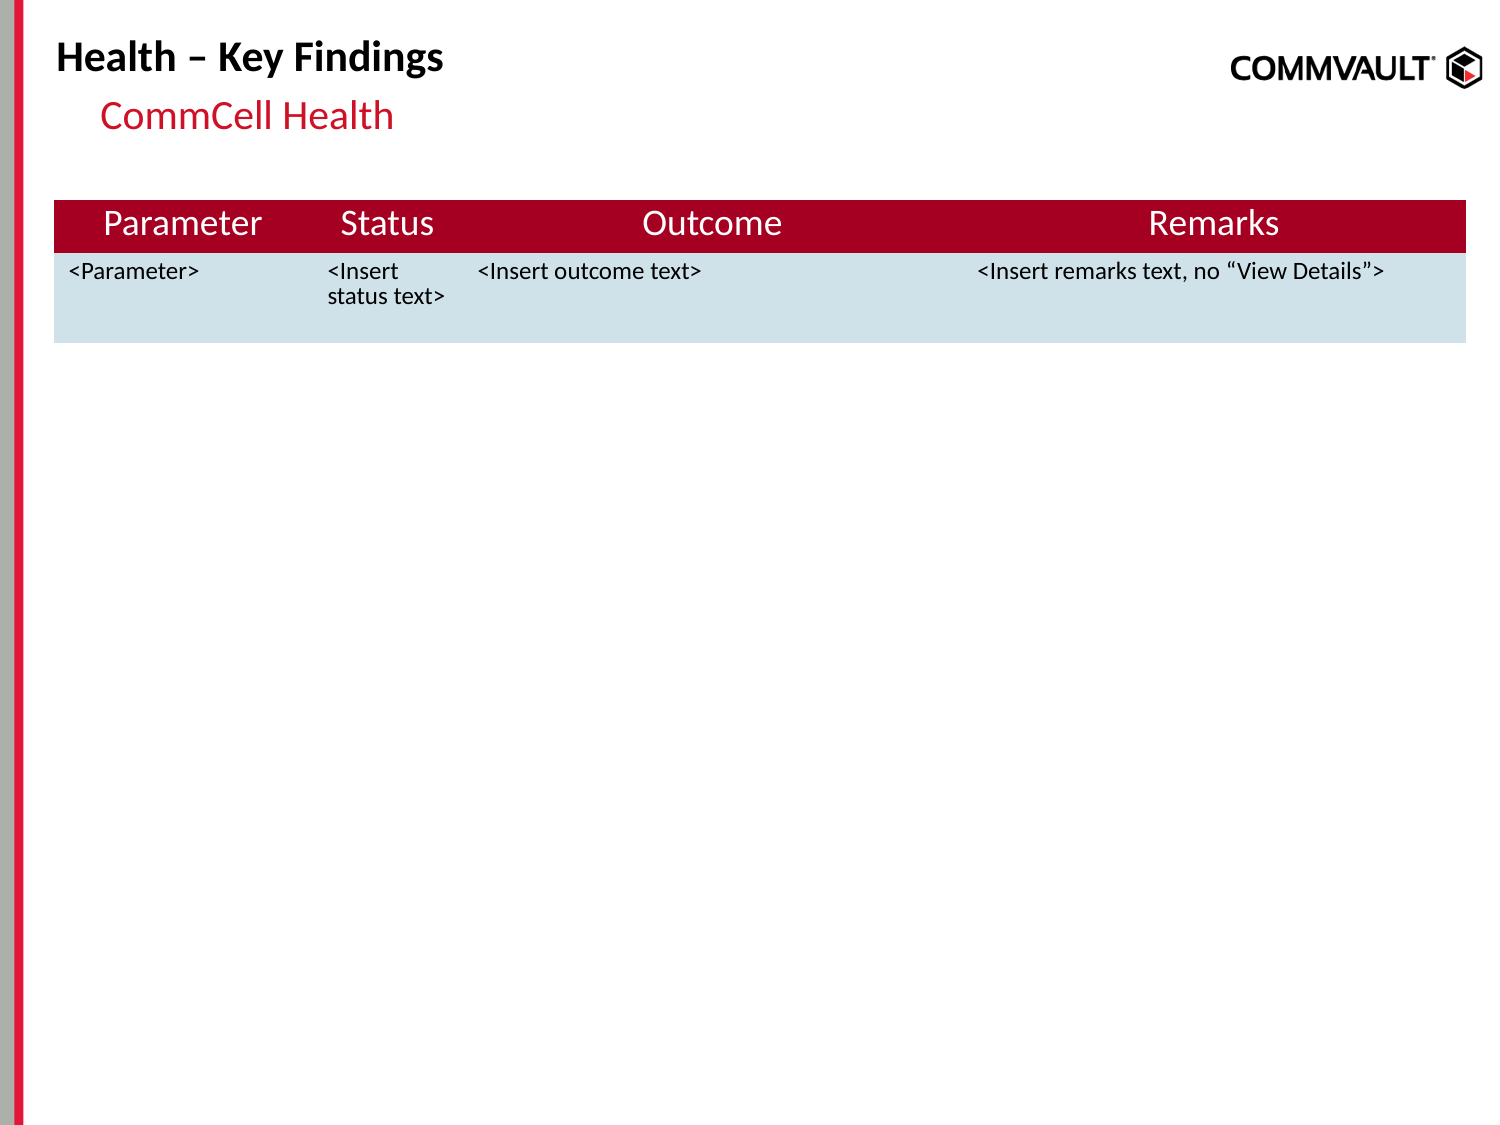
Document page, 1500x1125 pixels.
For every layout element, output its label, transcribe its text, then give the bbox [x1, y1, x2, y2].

picture [1232, 46, 1483, 89]
table_header Parameter [54, 200, 312, 253]
table_header Status [312, 200, 462, 253]
table_cell <Insert remarks text, no “View Details”> [962, 253, 1466, 343]
title Health – Key Findings [41, 30, 1232, 90]
table_header Outcome [462, 200, 962, 253]
table_header Remarks [962, 200, 1466, 253]
table_cell <Insert outcome text> [462, 253, 962, 343]
table_cell <Parameter> [54, 253, 312, 343]
list CommCell Health [85, 89, 1232, 150]
table_cell <Insert status text> [312, 253, 462, 343]
